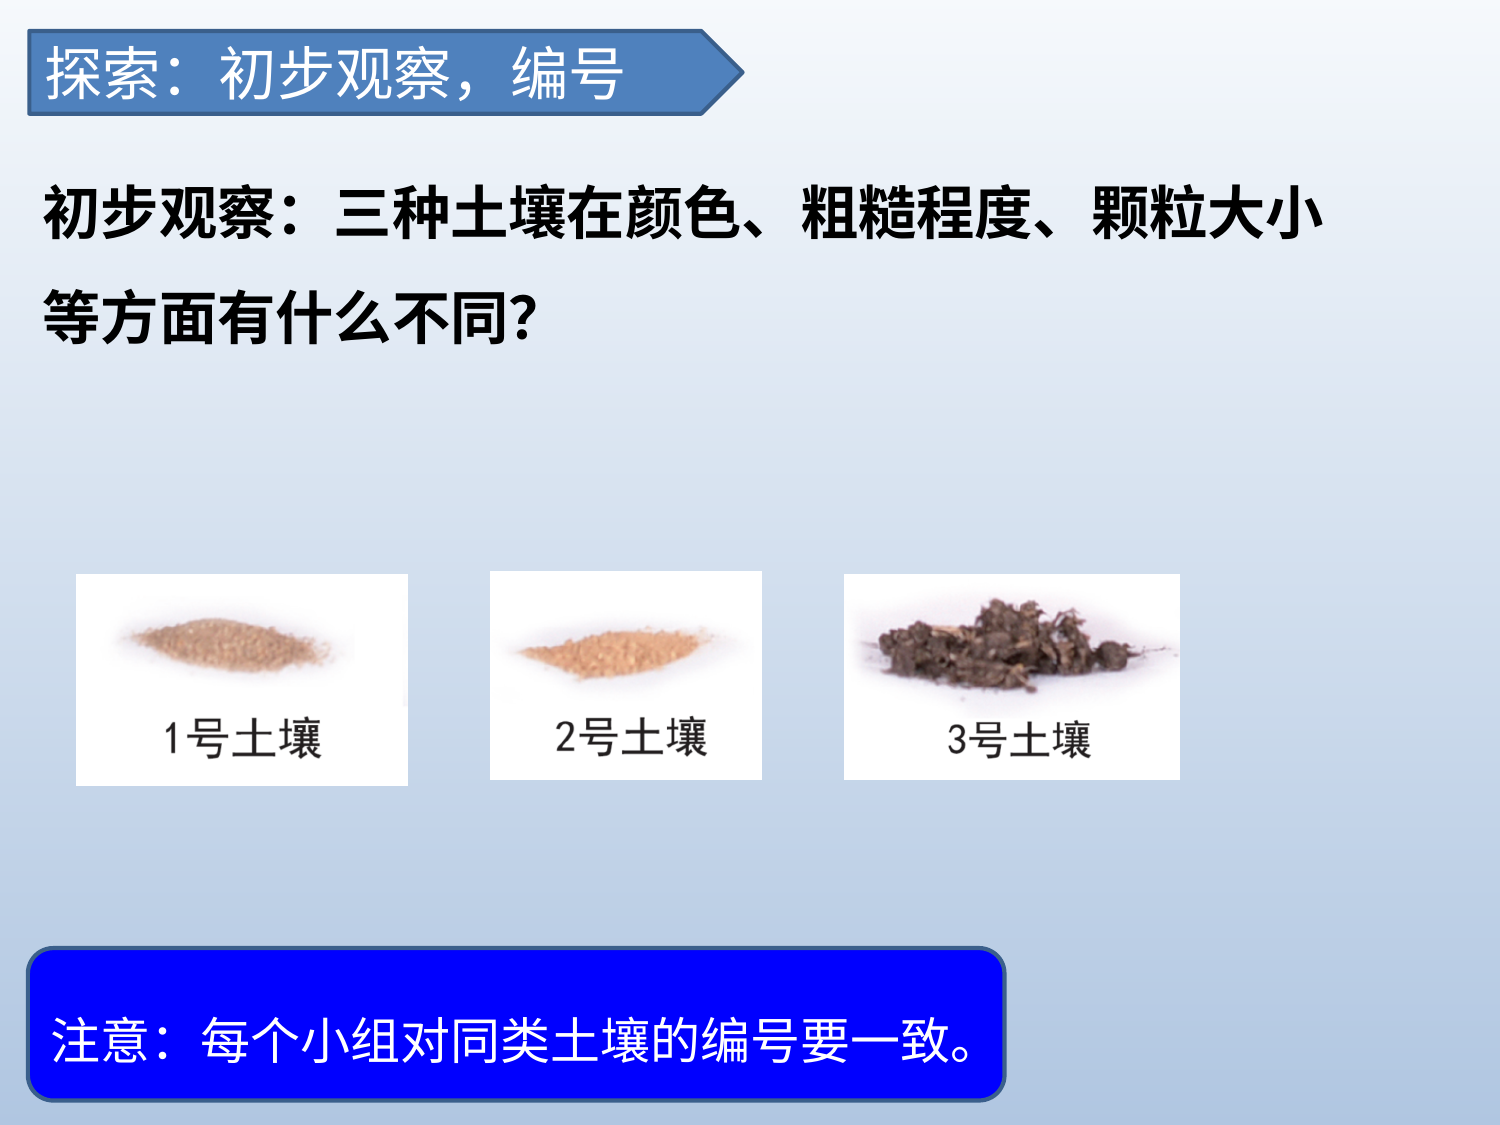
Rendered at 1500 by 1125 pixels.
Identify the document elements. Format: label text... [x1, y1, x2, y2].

text_box 注意：每个小组对同类土壤的编号要一致。 [25, 945, 1007, 1103]
picture [489, 571, 762, 780]
text_box 探索：初步观察，编号 [27, 28, 745, 116]
text_box 初步观察：三种土壤在颜色、粗糙程度、颗粒大小等方面有什么不同？ [27, 133, 1353, 359]
picture [844, 573, 1181, 780]
picture [76, 573, 408, 786]
